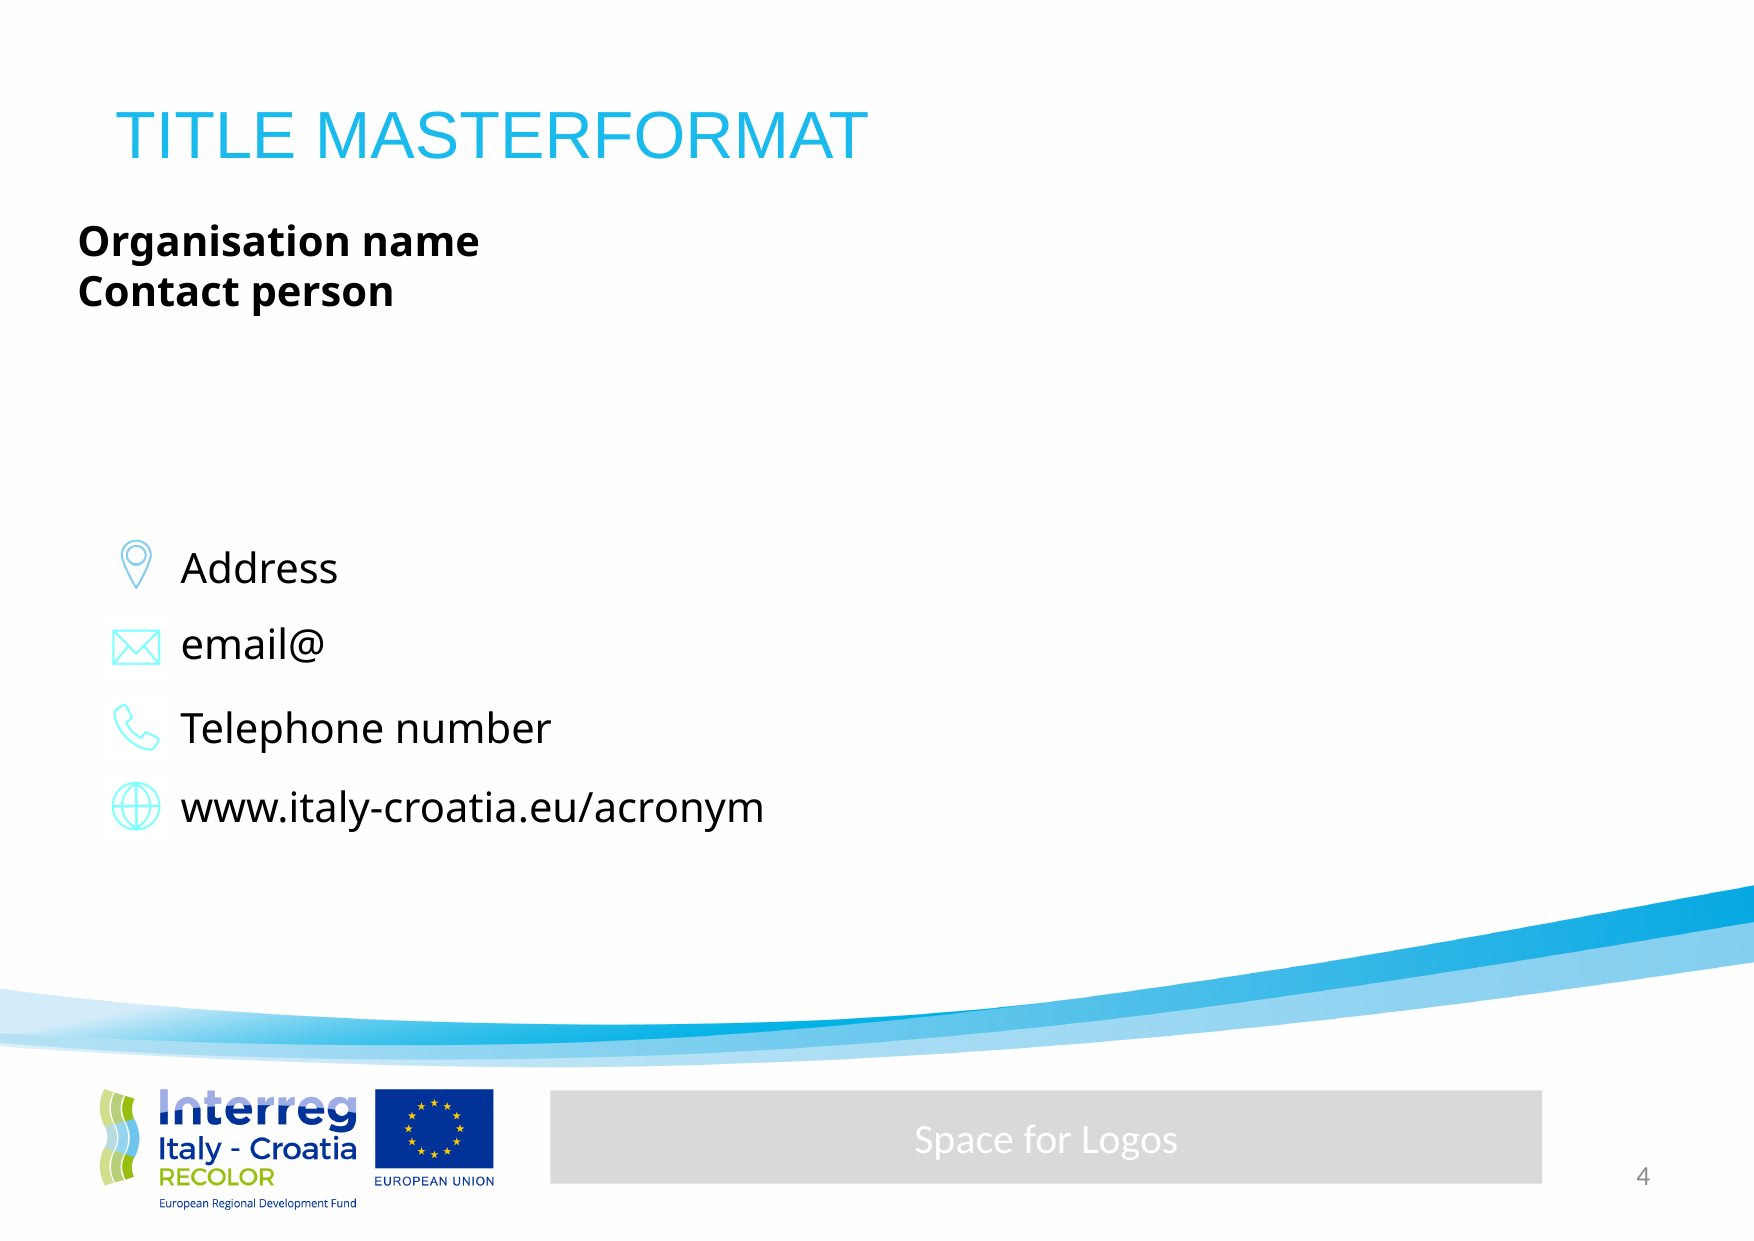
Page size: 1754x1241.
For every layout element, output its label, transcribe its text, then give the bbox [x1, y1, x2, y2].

text_box TITLE MASTERFORMAT [97, 83, 1656, 181]
text_box Telephone number [165, 694, 1194, 760]
text_box Space for Logos [549, 1089, 1543, 1185]
text_box www.italy-croatia.eu/acronym [165, 772, 1194, 838]
text_box email@ [165, 610, 1194, 676]
text_box Organisation name Contact person [62, 206, 496, 322]
picture [0, 0, 1754, 1241]
slide_number 4 [1607, 1141, 1666, 1208]
text_box Address [165, 534, 1194, 600]
